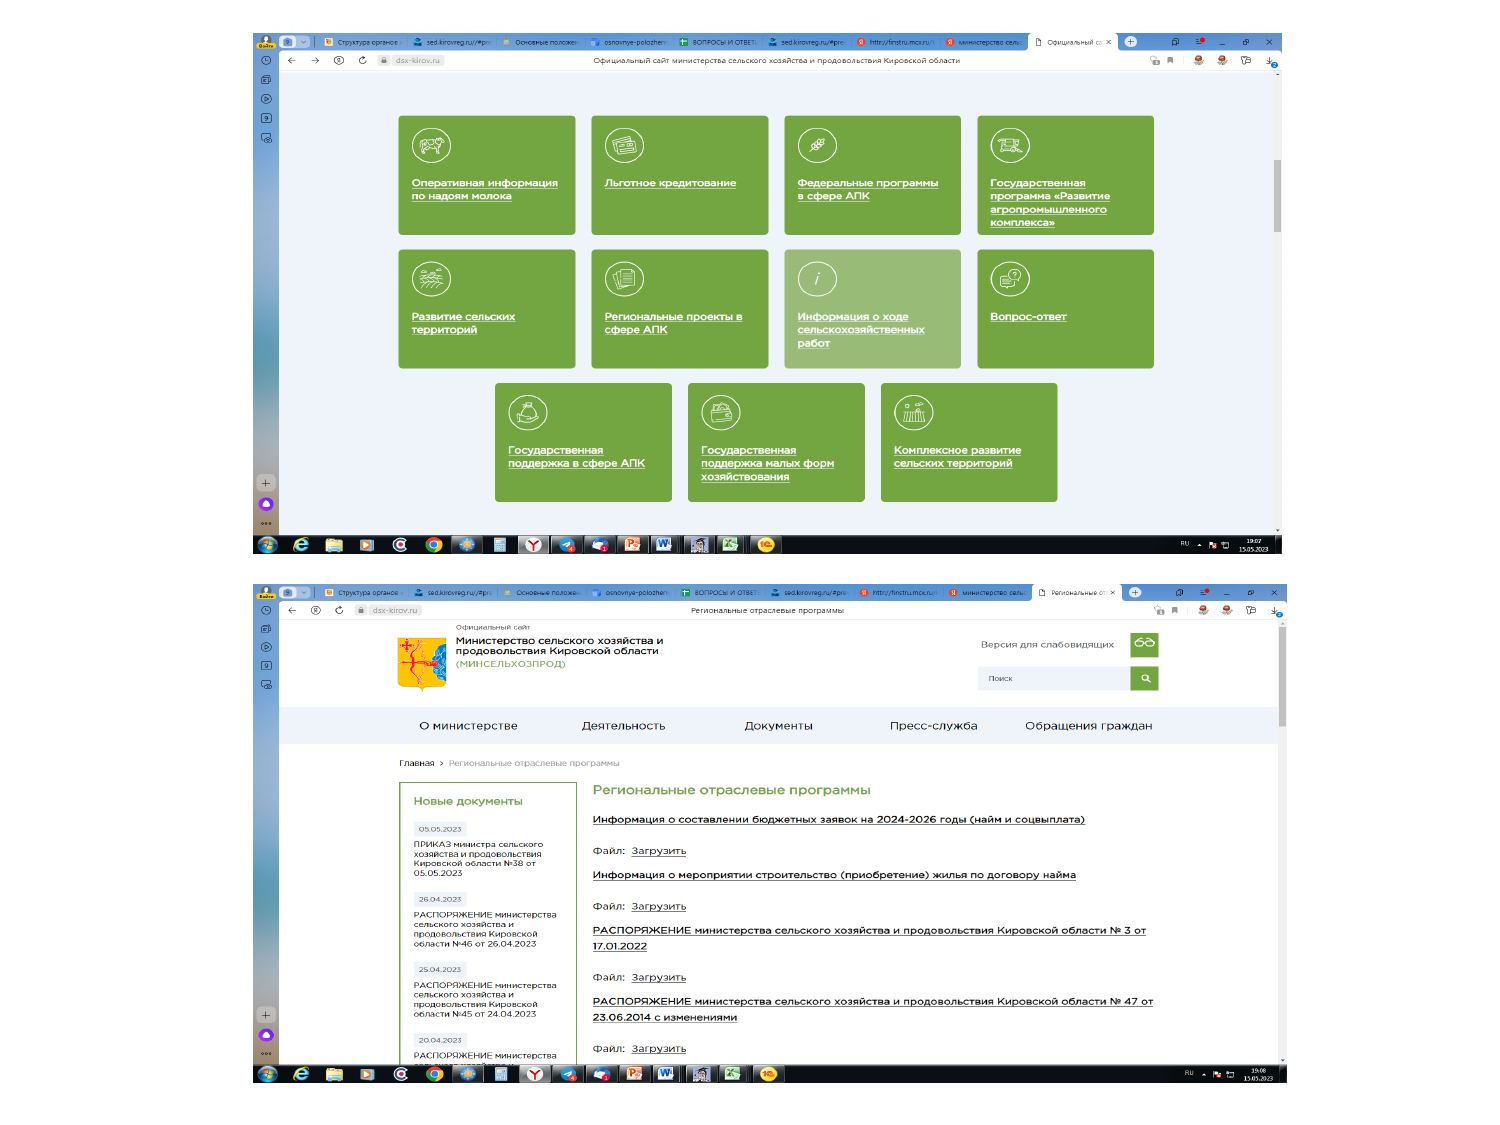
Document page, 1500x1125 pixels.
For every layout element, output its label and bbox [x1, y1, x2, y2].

picture [253, 584, 1287, 1083]
picture [253, 33, 1282, 554]
